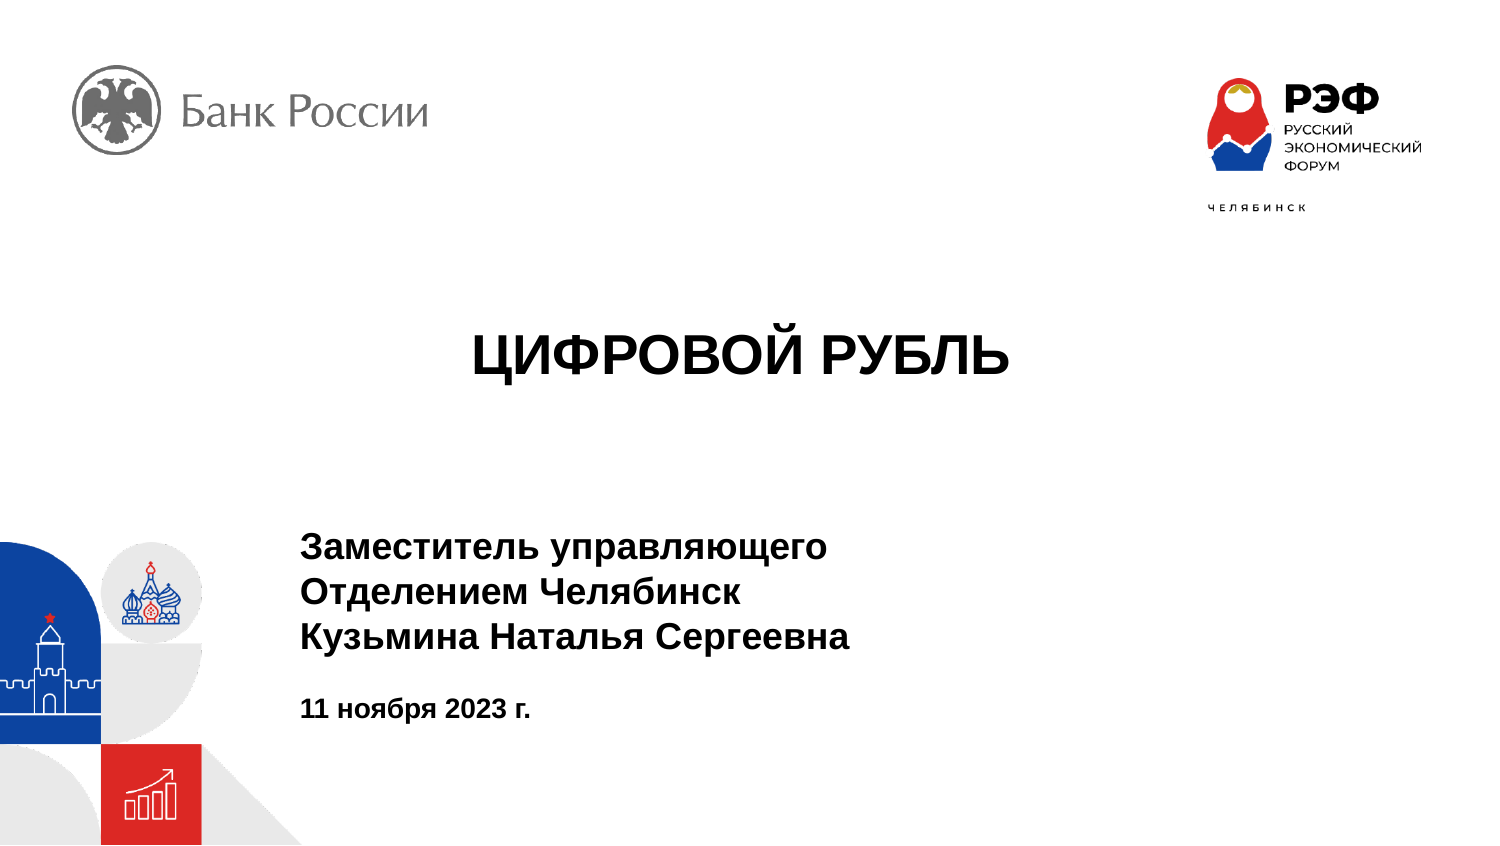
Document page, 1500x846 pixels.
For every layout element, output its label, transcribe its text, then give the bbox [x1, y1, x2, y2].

text_box 11 ноября 2023 г. [306, 690, 789, 725]
picture [1204, 77, 1421, 215]
picture [0, 542, 303, 846]
picture [72, 65, 427, 155]
text_box Заместитель управляющего Отделением Челябинск Кузьмина Наталья Сергеевна [288, 508, 875, 670]
text_box ЦИФРОВОЙ РУБЛЬ [249, 171, 1234, 533]
